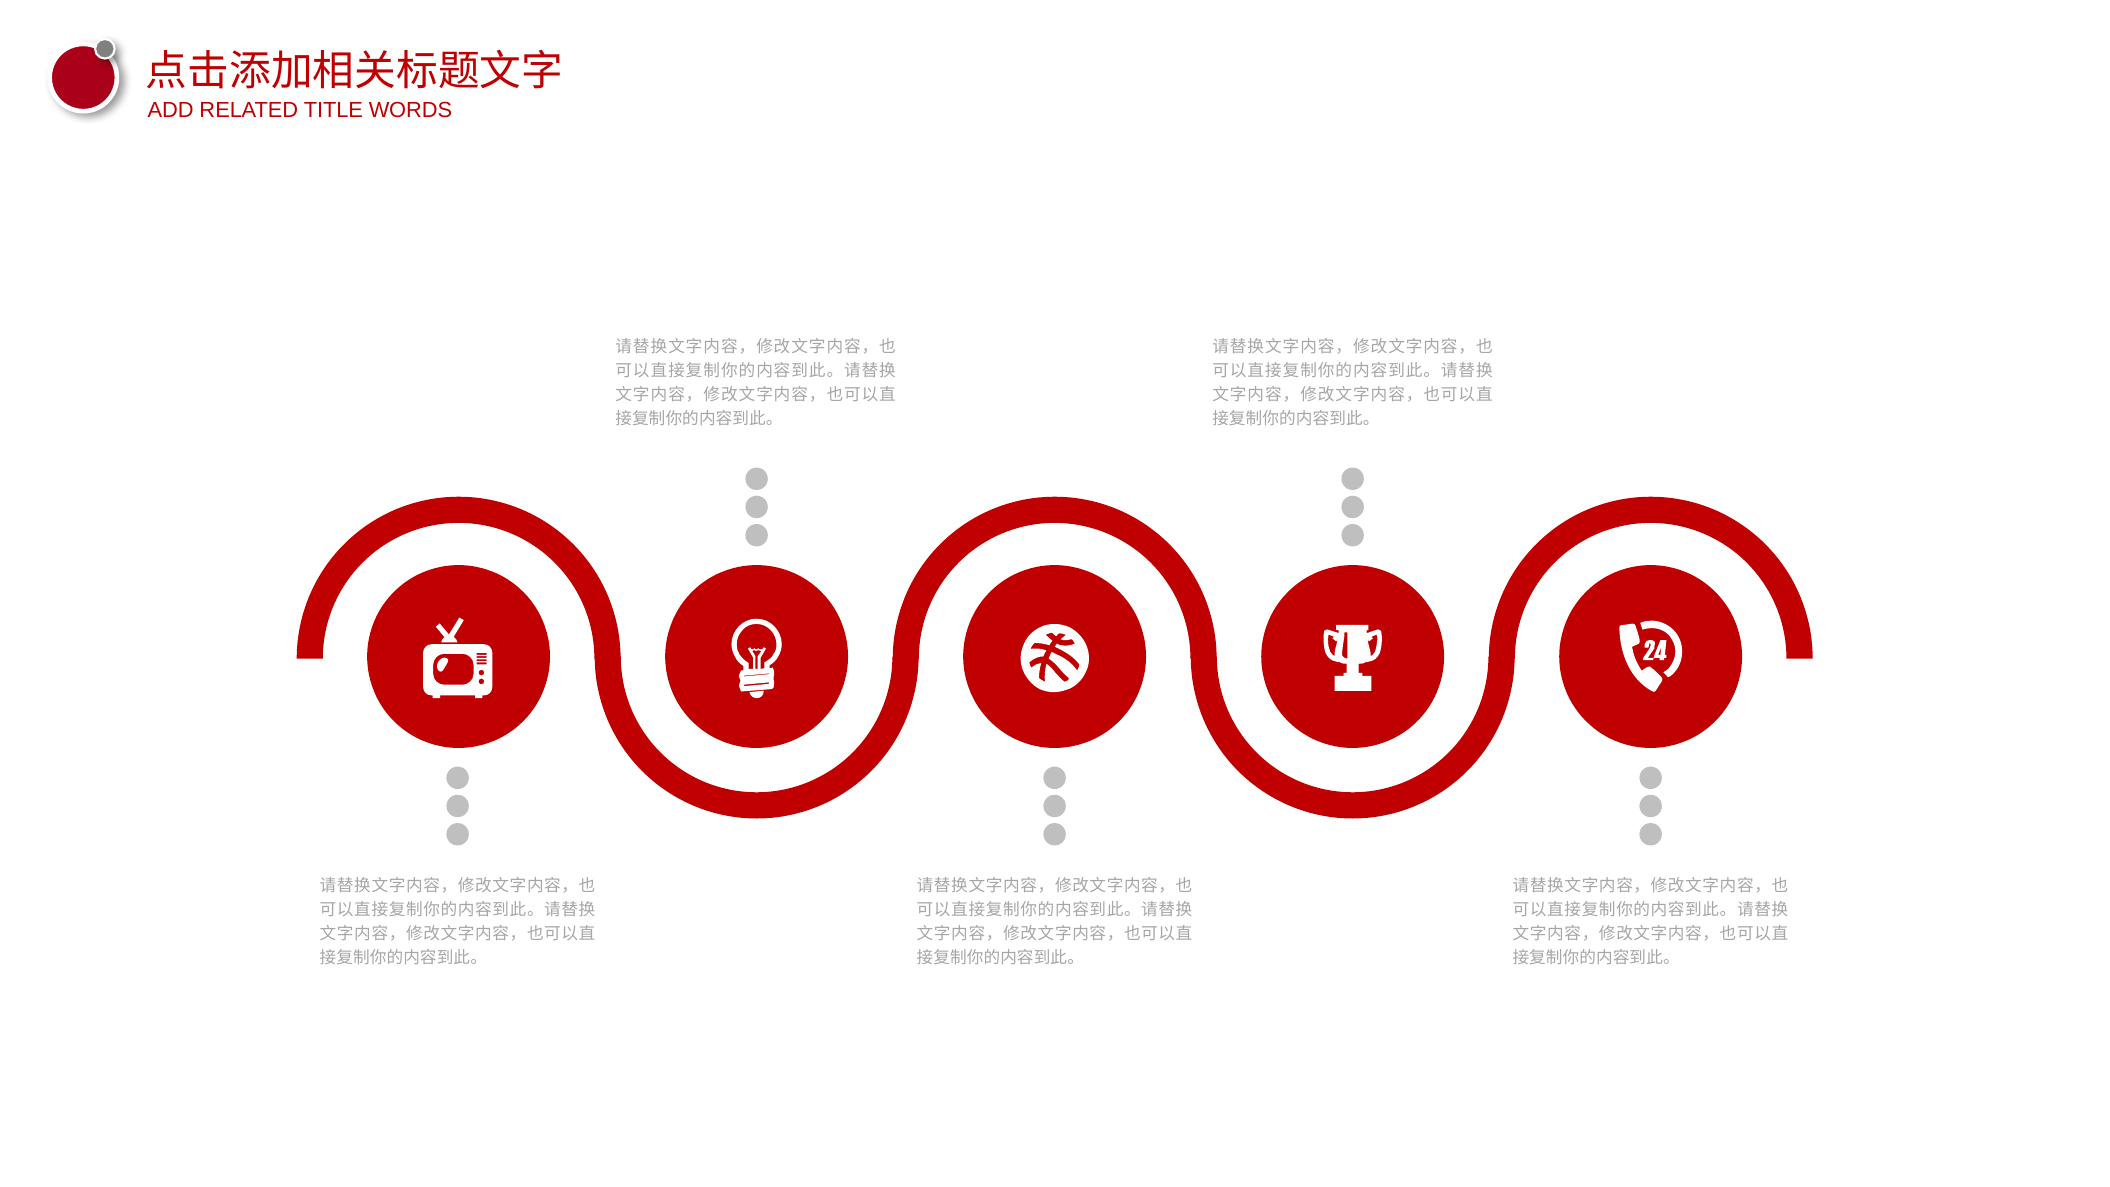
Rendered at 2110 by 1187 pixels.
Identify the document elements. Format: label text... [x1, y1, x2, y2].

text_box [94, 37, 116, 60]
text_box 点击添加相关标题文字 [145, 43, 564, 95]
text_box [446, 766, 469, 846]
text_box [48, 42, 118, 113]
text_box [1341, 467, 1364, 547]
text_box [665, 565, 849, 748]
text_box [296, 494, 1813, 821]
text_box 请替换文字内容，修改文字内容，也可以直接复制你的内容到此。请替换文字内容，修改文字内容，也可以直接复制你的内容到此。 [1212, 332, 1494, 428]
text_box 请替换文字内容，修改文字内容，也可以直接复制你的内容到此。请替换文字内容，修改文字内容，也可以直接复制你的内容到此。 [1512, 870, 1789, 967]
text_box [1261, 565, 1445, 748]
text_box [745, 467, 768, 547]
text_box 请替换文字内容，修改文字内容，也可以直接复制你的内容到此。请替换文字内容，修改文字内容，也可以直接复制你的内容到此。 [319, 870, 596, 967]
text_box 请替换文字内容，修改文字内容，也可以直接复制你的内容到此。请替换文字内容，修改文字内容，也可以直接复制你的内容到此。 [615, 332, 897, 428]
text_box 请替换文字内容，修改文字内容，也可以直接复制你的内容到此。请替换文字内容，修改文字内容，也可以直接复制你的内容到此。 [916, 870, 1193, 967]
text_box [367, 565, 550, 748]
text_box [1639, 766, 1662, 846]
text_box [963, 565, 1146, 748]
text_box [1559, 565, 1743, 748]
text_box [1043, 766, 1066, 846]
text_box ADD RELATED TITLE WORDS [147, 96, 453, 123]
